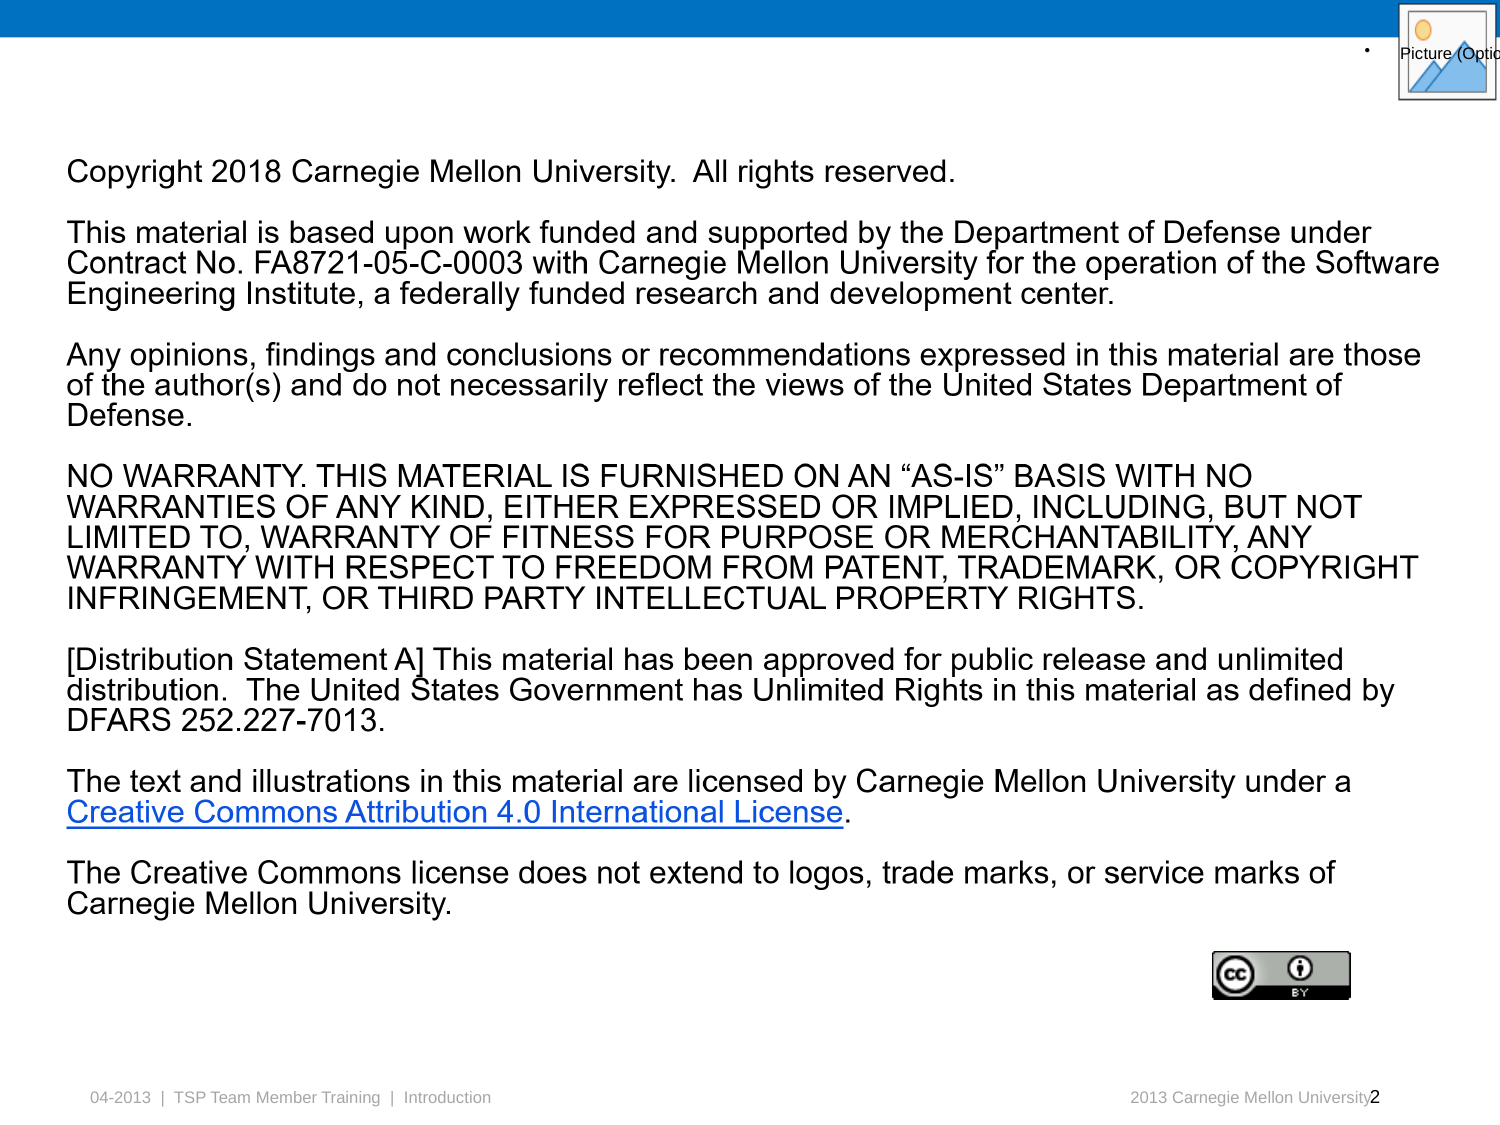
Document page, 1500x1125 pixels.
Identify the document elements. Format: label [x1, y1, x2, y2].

text_box [0, 0, 1392, 91]
picture [54, 155, 1471, 929]
picture [1394, 0, 1500, 106]
picture [1212, 951, 1351, 1001]
